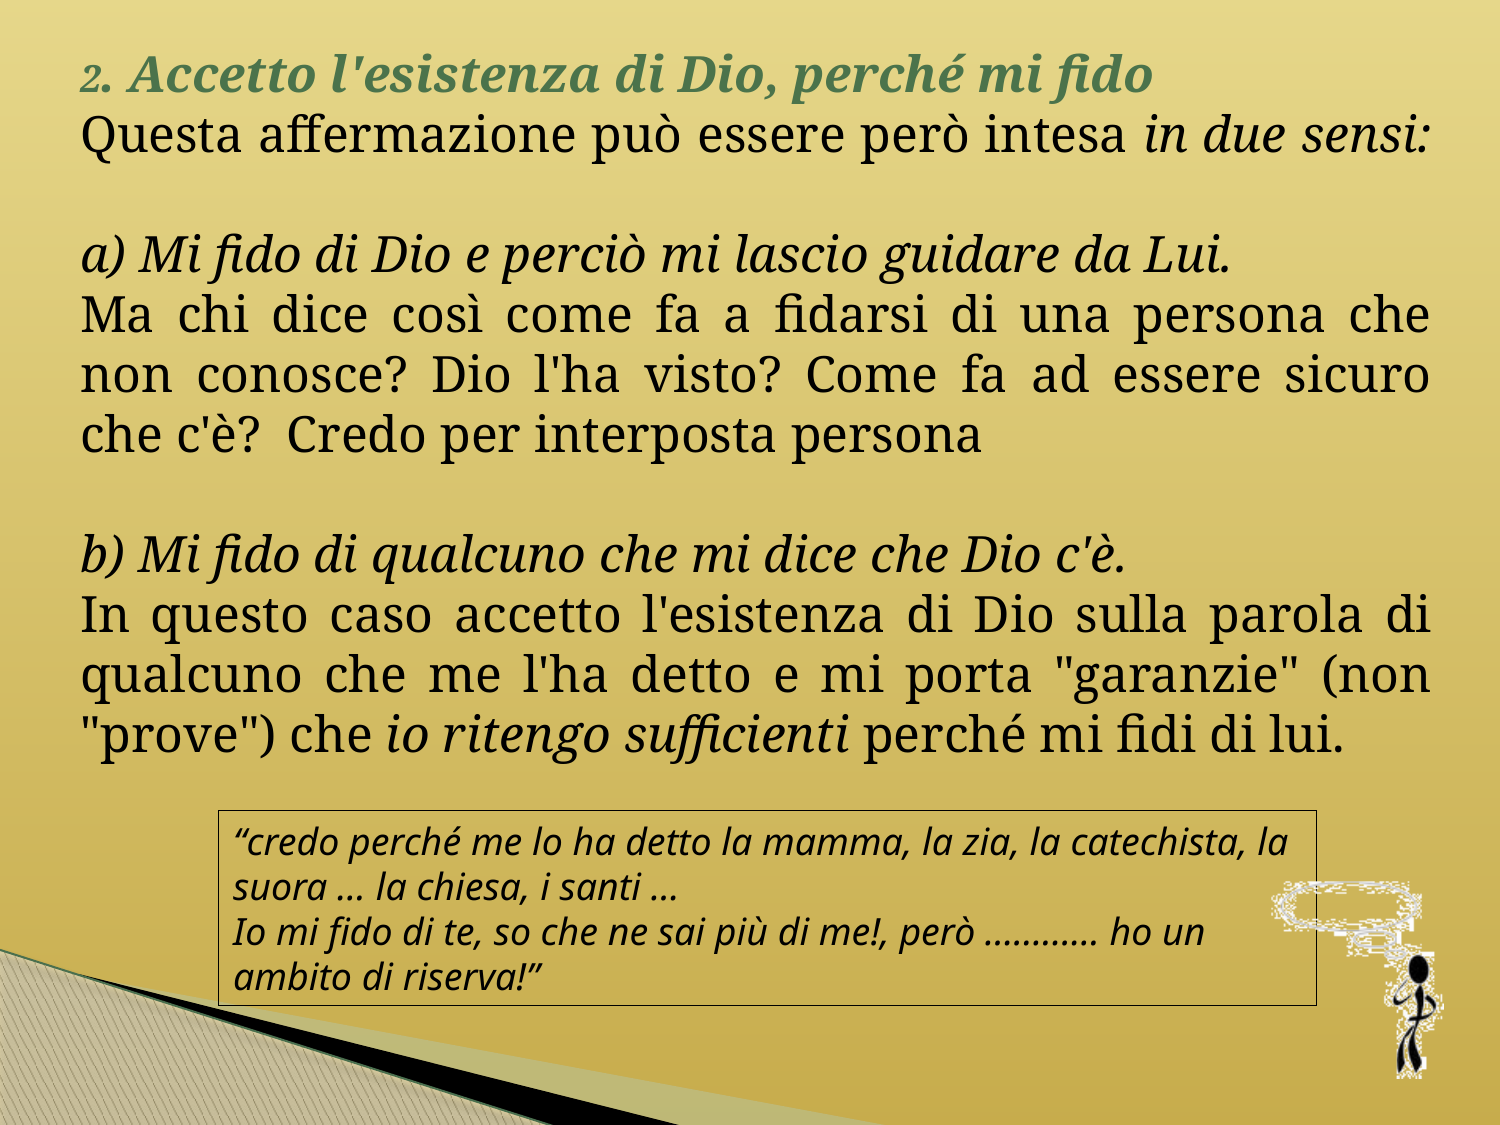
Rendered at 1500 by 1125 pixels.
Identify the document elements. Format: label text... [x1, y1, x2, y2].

text_box “credo perché me lo ha detto la mamma, la zia, la catechista, la suora … la chiesa, i santi … Io mi fido di te, so che ne sai più di me!, però ………… ho un ambito di riserva!” [218, 810, 1317, 1006]
picture [1234, 869, 1444, 1080]
text_box 2. Accetto l'esistenza di Dio, perché mi fido Questa affermazione può essere però intesa in due sensi: a) Mi fido di Dio e perciò mi lascio guidare da Lui. Ma chi dice così come fa a fidarsi di una persona che non conosce? Dio l'ha visto? Come fa ad essere sicuro che c'è? Credo per interposta persona b) Mi fido di qualcuno che mi dice che Dio c'è. In questo caso accetto l'esistenza di Dio sulla parola di qualcuno che me l'ha detto e mi porta "garanzie" (non "prove") che io ritengo sufficienti perché mi fidi di lui. [64, 34, 1447, 770]
